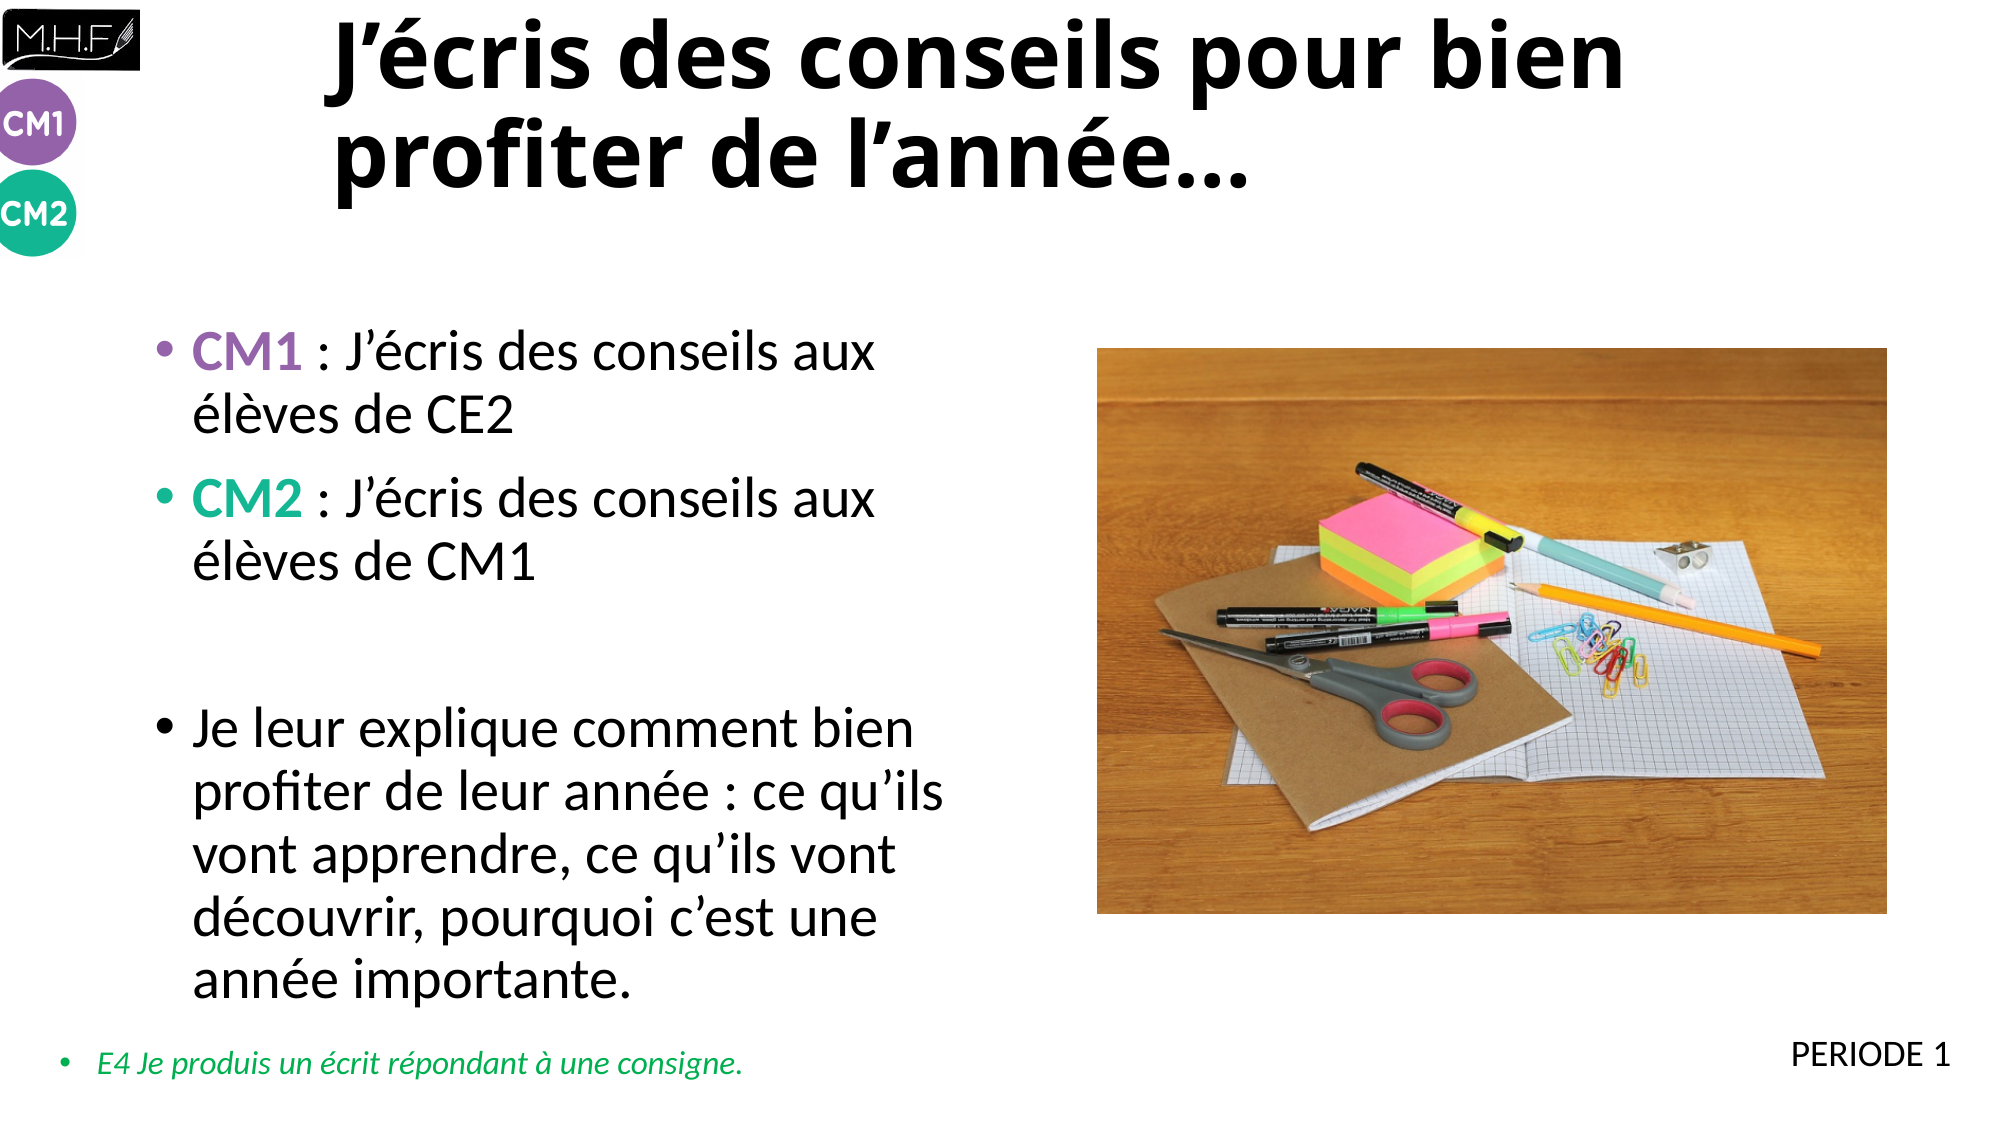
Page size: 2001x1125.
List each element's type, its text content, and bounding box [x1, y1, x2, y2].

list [1097, 348, 1887, 915]
title J’écris des conseils pour bien profiter de l’année… [316, 0, 1863, 218]
text_box E4 Je produis un écrit répondant à une consigne. [44, 1038, 1346, 1092]
picture [0, 7, 140, 259]
text_box CM1 : J’écris des conseils aux élèves de CE2 CM2 : J’écris des conseils aux élèves de CM1 Je leur explique comment bien profiter de leur année : ce qu’ils vont apprendre, ce qu’ils vont découvrir, pourquoi c’est une année importante. [139, 313, 1046, 1022]
text_box PERIODE 1 [1362, 1021, 1967, 1082]
